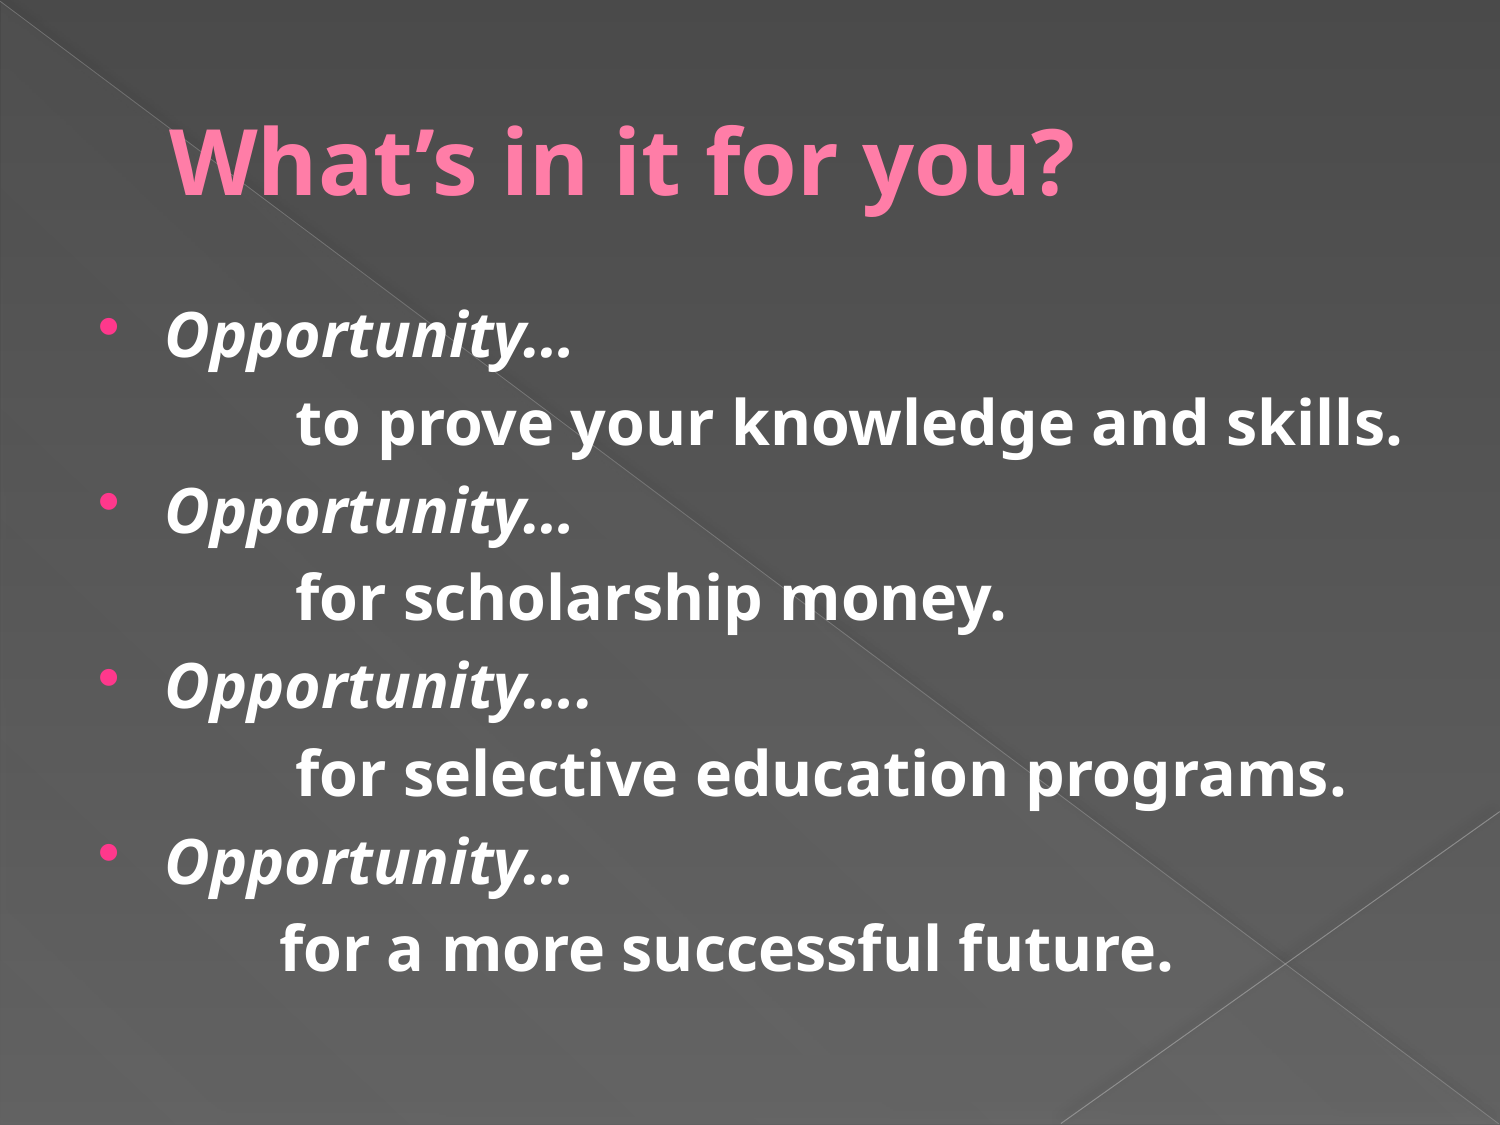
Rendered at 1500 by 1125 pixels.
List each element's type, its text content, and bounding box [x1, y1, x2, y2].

title What’s in it for you? [75, 43, 1425, 274]
list Opportunity… to prove your knowledge and skills. Opportunity… for scholarship money. Opportunity…. for selective education programs. Opportunity… for a more successful future. [75, 287, 1425, 1059]
